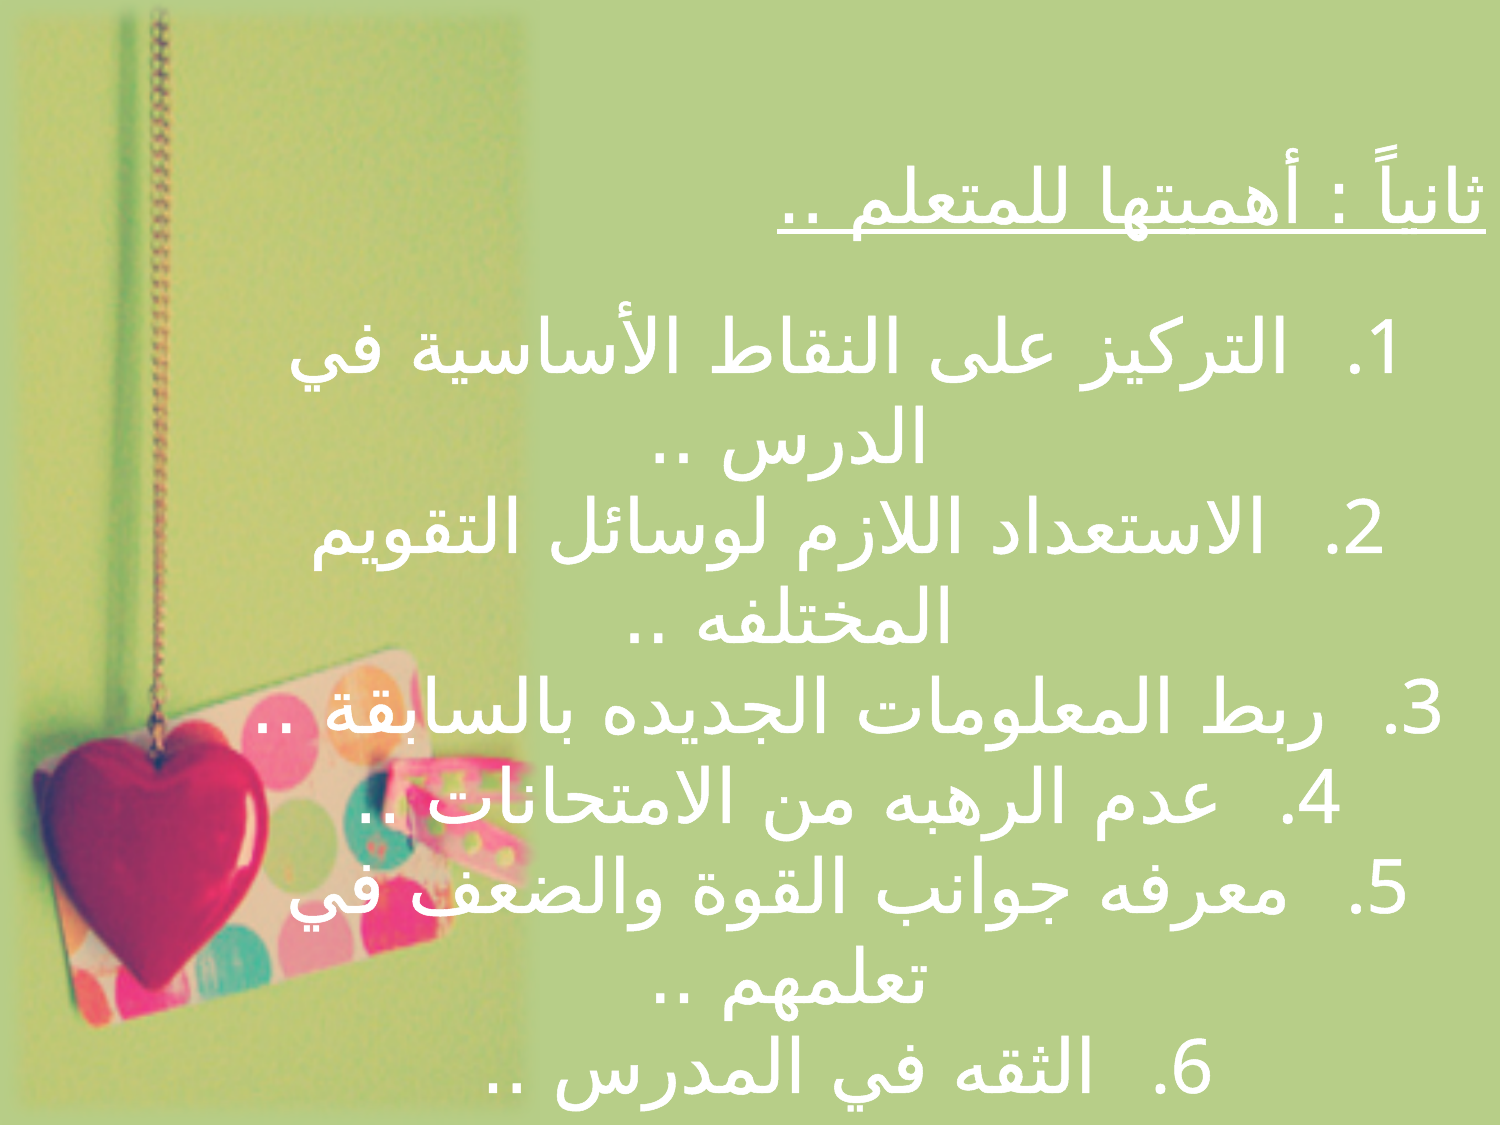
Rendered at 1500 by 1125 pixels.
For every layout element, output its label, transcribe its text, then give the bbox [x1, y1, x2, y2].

picture [0, 0, 540, 1125]
text_box ثانياً : أهميتها للمتعلم .. التركيز على النقاط الأساسية في الدرس .. الاستعداد اللازم لوسائل التقويم المختلفه .. ربط المعلومات الجديده بالسابقة .. عدم الرهبه من الامتحانات .. معرفه جوانب القوة والضعف في تعلمهم .. الثقه في المدرس .. [543, 140, 1500, 1116]
